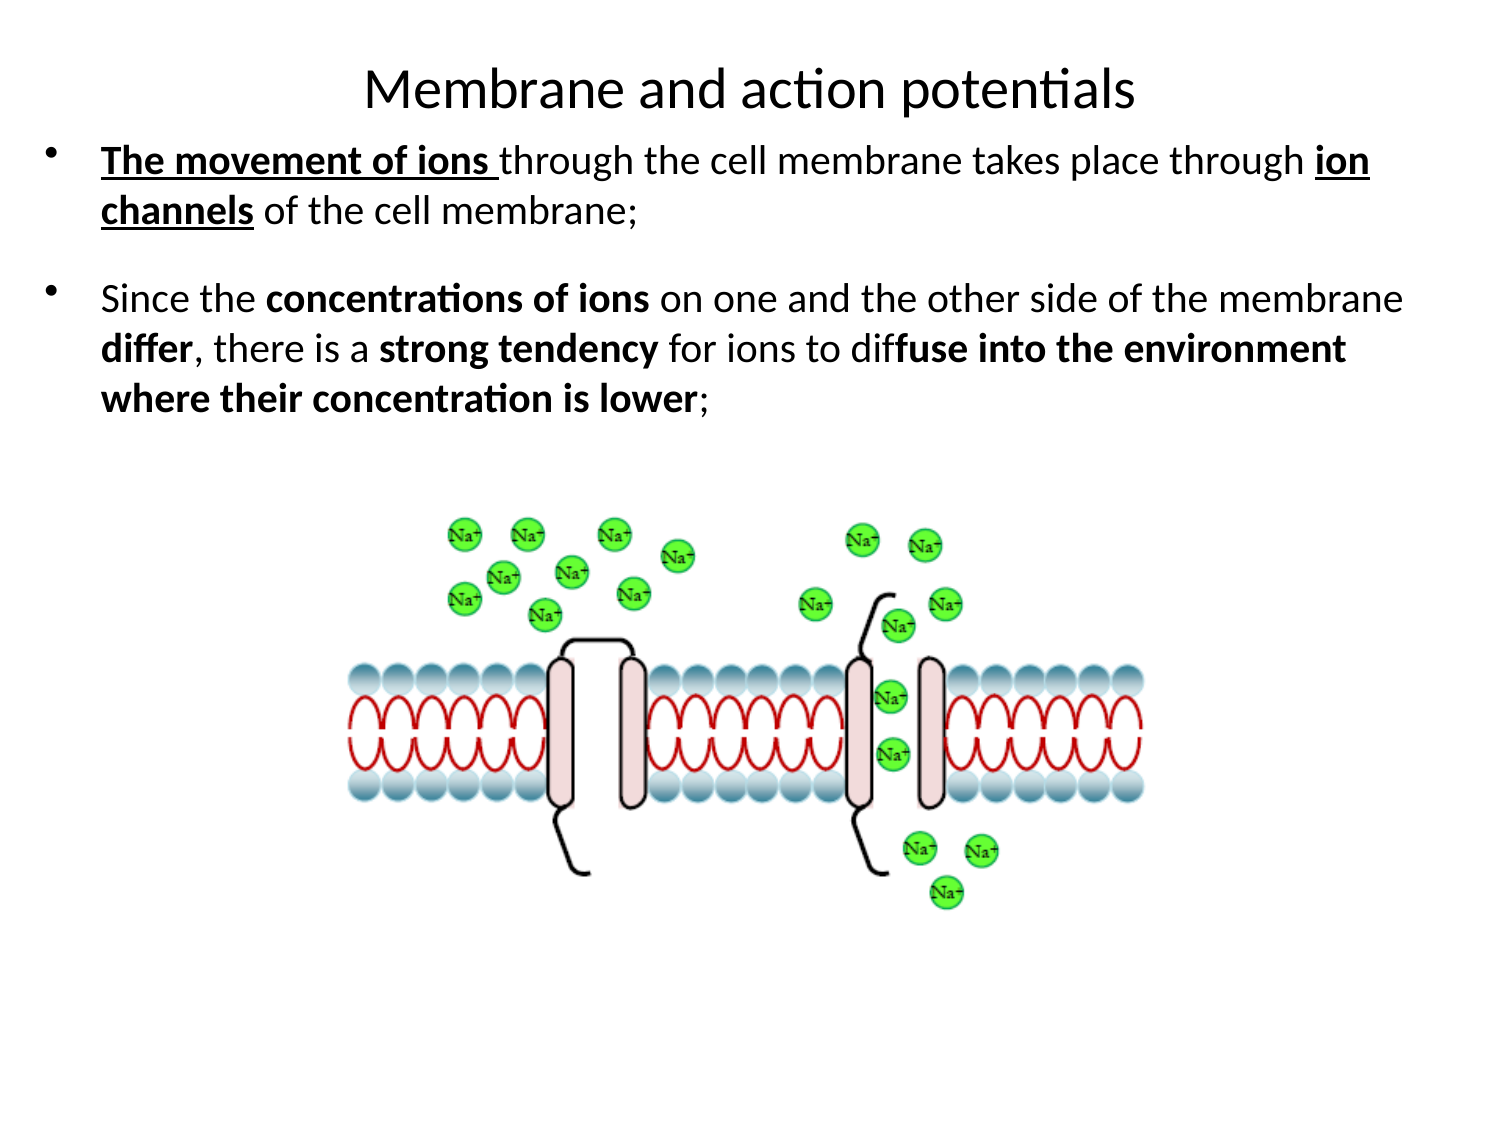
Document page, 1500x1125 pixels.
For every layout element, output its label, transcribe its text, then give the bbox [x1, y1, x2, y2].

picture [262, 479, 1238, 956]
list The movement of ions through the cell membrane takes place through ion channels of the cell membrane; Since the concentrations of ions on one and the other side of the membrane differ, there is a strong tendency for ions to diffuse into the environment where their concentration is lower; [29, 125, 1471, 1107]
title Membrane and action potentials [74, 44, 1426, 125]
